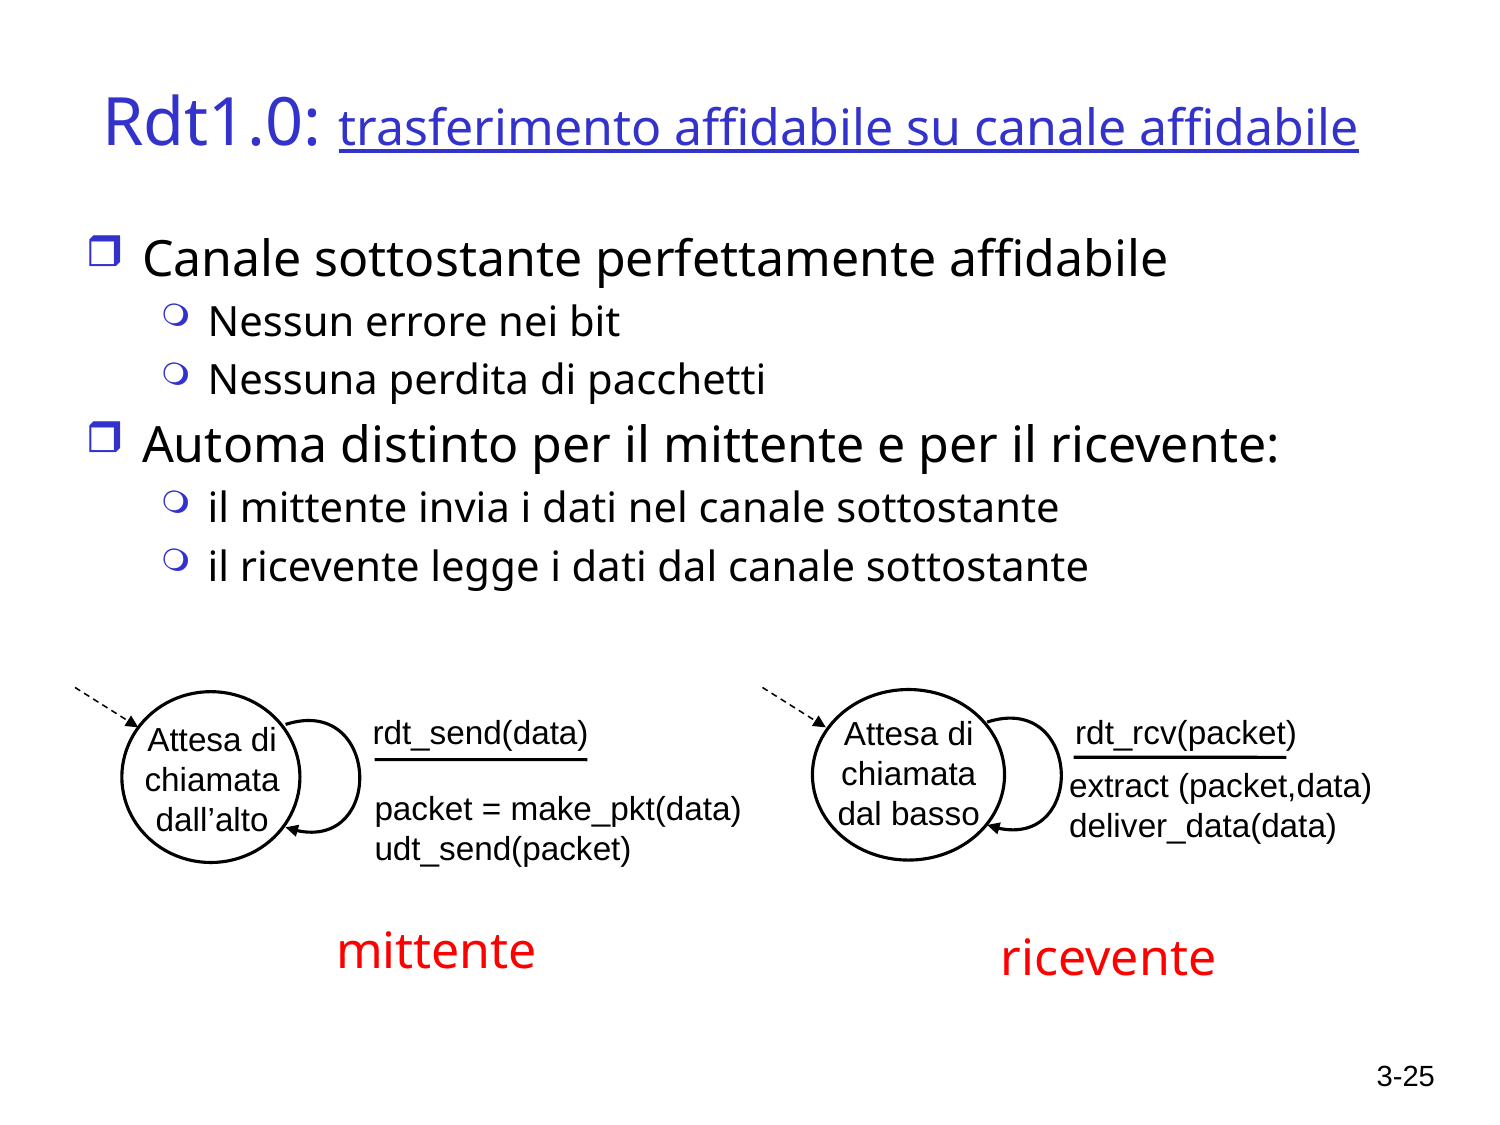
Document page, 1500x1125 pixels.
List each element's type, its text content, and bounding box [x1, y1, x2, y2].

text_box [285, 720, 360, 837]
text_box [875, 855, 942, 861]
text_box [155, 691, 267, 710]
text_box Attesa di chiamata dal basso [818, 704, 999, 855]
text_box [1039, 701, 1410, 772]
text_box [809, 715, 826, 728]
text_box [122, 715, 139, 728]
text_box [812, 746, 818, 804]
list Canale sottostante perfettamente affidabile Nessun errore nei bit Nessuna perdita di pacchetti Automa distinto per il mittente e per il ricevente: il mittente invia i dati nel canale sottostante il ricevente legge i dati dal canale sottostante [70, 218, 1367, 651]
text_box rdt_rcv(packet) [1060, 704, 1313, 759]
text_box extract (packet,data) deliver_data(data) [1054, 756, 1463, 828]
text_box packet = make_pkt(data) udt_send(packet) [359, 779, 800, 878]
text_box [987, 718, 1062, 835]
text_box Attesa di chiamatadall’alto [122, 710, 303, 861]
text_box rdt_send(data) [357, 703, 728, 774]
text_box ricevente [985, 917, 1232, 993]
title Rdt1.0: trasferimento affidabile su canale affidabile [87, 37, 1463, 201]
slide_number 3-25 [1338, 1049, 1451, 1125]
text_box mittente [321, 910, 553, 986]
text_box [854, 689, 963, 704]
